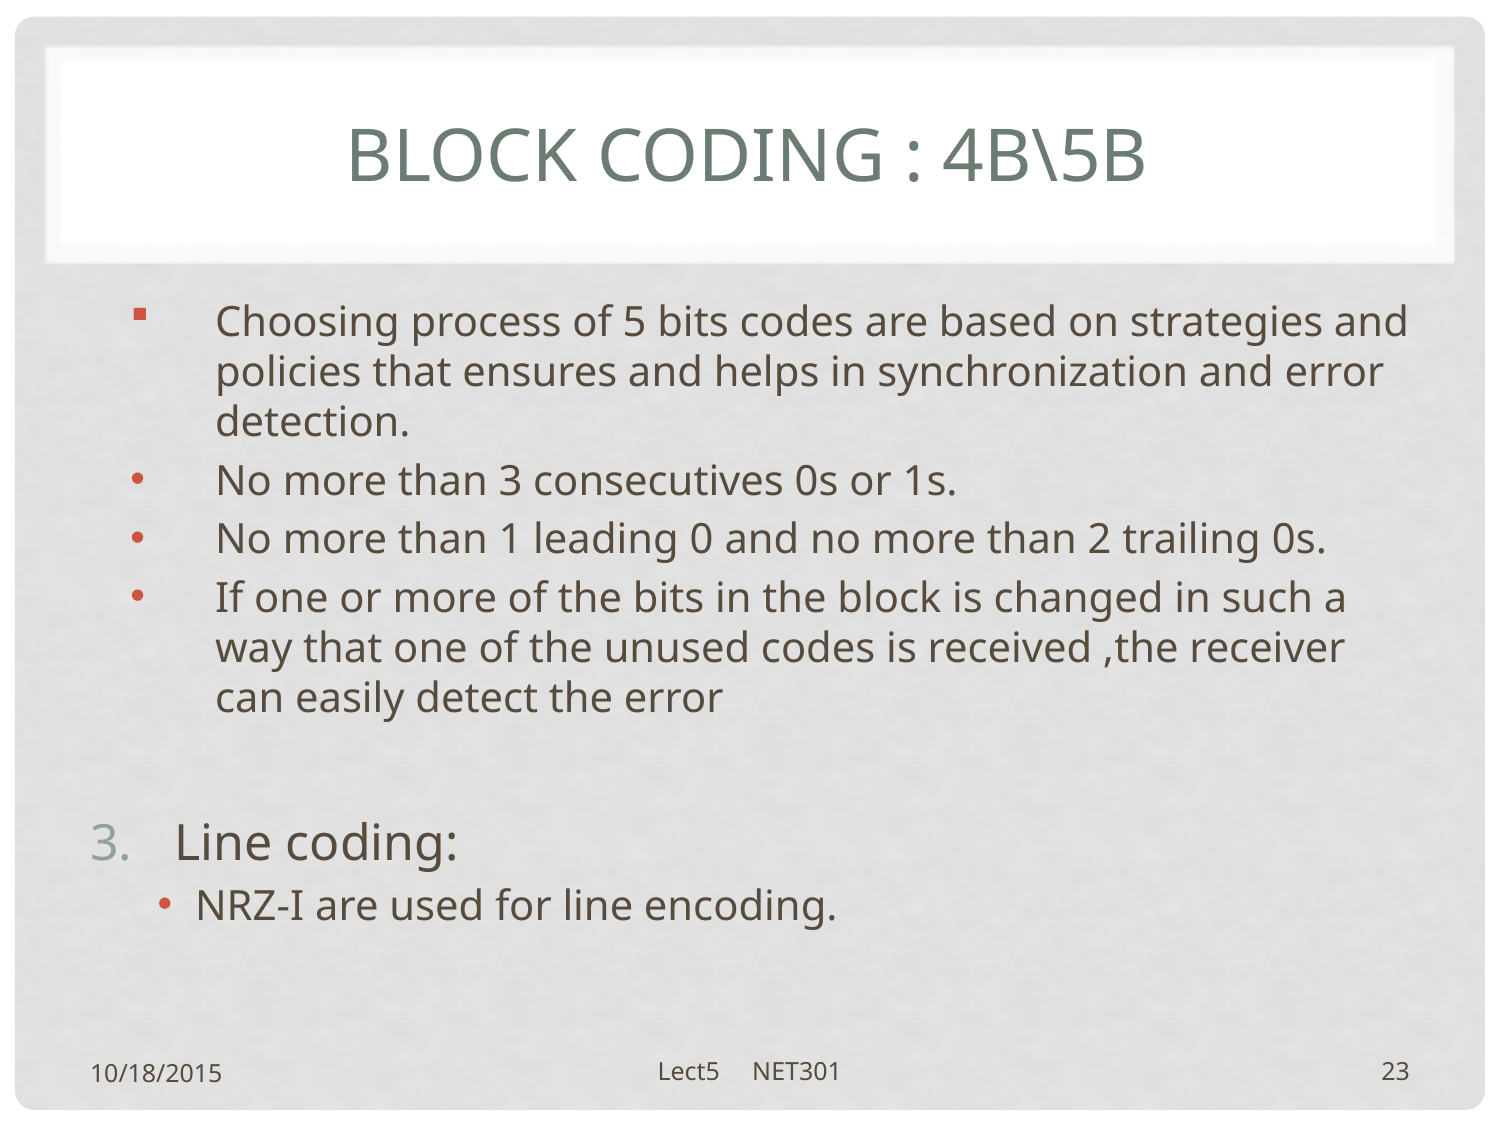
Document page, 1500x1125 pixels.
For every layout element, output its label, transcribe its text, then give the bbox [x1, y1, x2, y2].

title Block coding : 4B\5B [69, 66, 1425, 238]
slide_number 23 [1074, 1042, 1425, 1103]
footer Lect5 NET301 [512, 1042, 988, 1103]
list Choosing process of 5 bits codes are based on strategies and policies that ensures and helps in synchronization and error detection. No more than 3 consecutives 0s or 1s. No more than 1 leading 0 and no more than 2 trailing 0s. If one or more of the bits in the block is changed in such a way that one of the unused codes is received ,the receiver can easily detect the error Line coding: NRZ-I are used for line encoding. [75, 287, 1425, 1005]
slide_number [75, 1042, 425, 1103]
